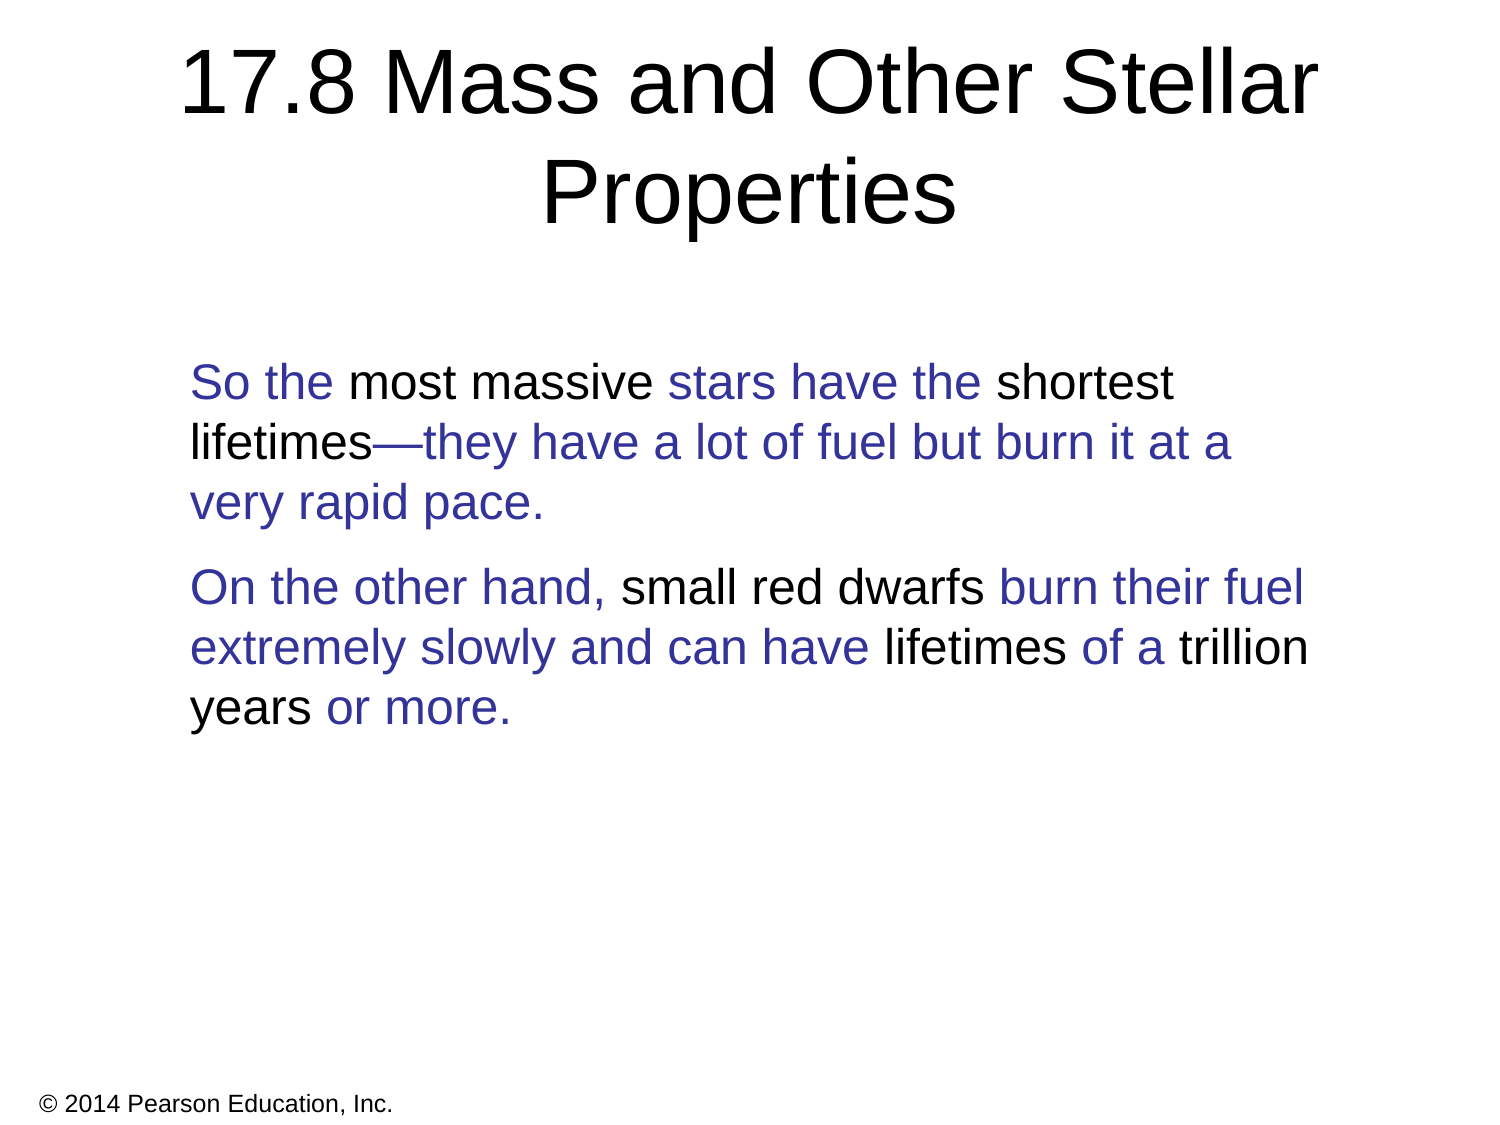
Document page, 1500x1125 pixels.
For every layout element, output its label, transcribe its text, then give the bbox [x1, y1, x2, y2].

text_box So the most massive stars have the shortest lifetimes—they have a lot of fuel but burn it at a very rapid pace. On the other hand, small red dwarfs burn their fuel extremely slowly and can have lifetimes of a trillion years or more. [174, 341, 1325, 742]
title 17.8 Mass and Other Stellar Properties [75, 32, 1425, 232]
